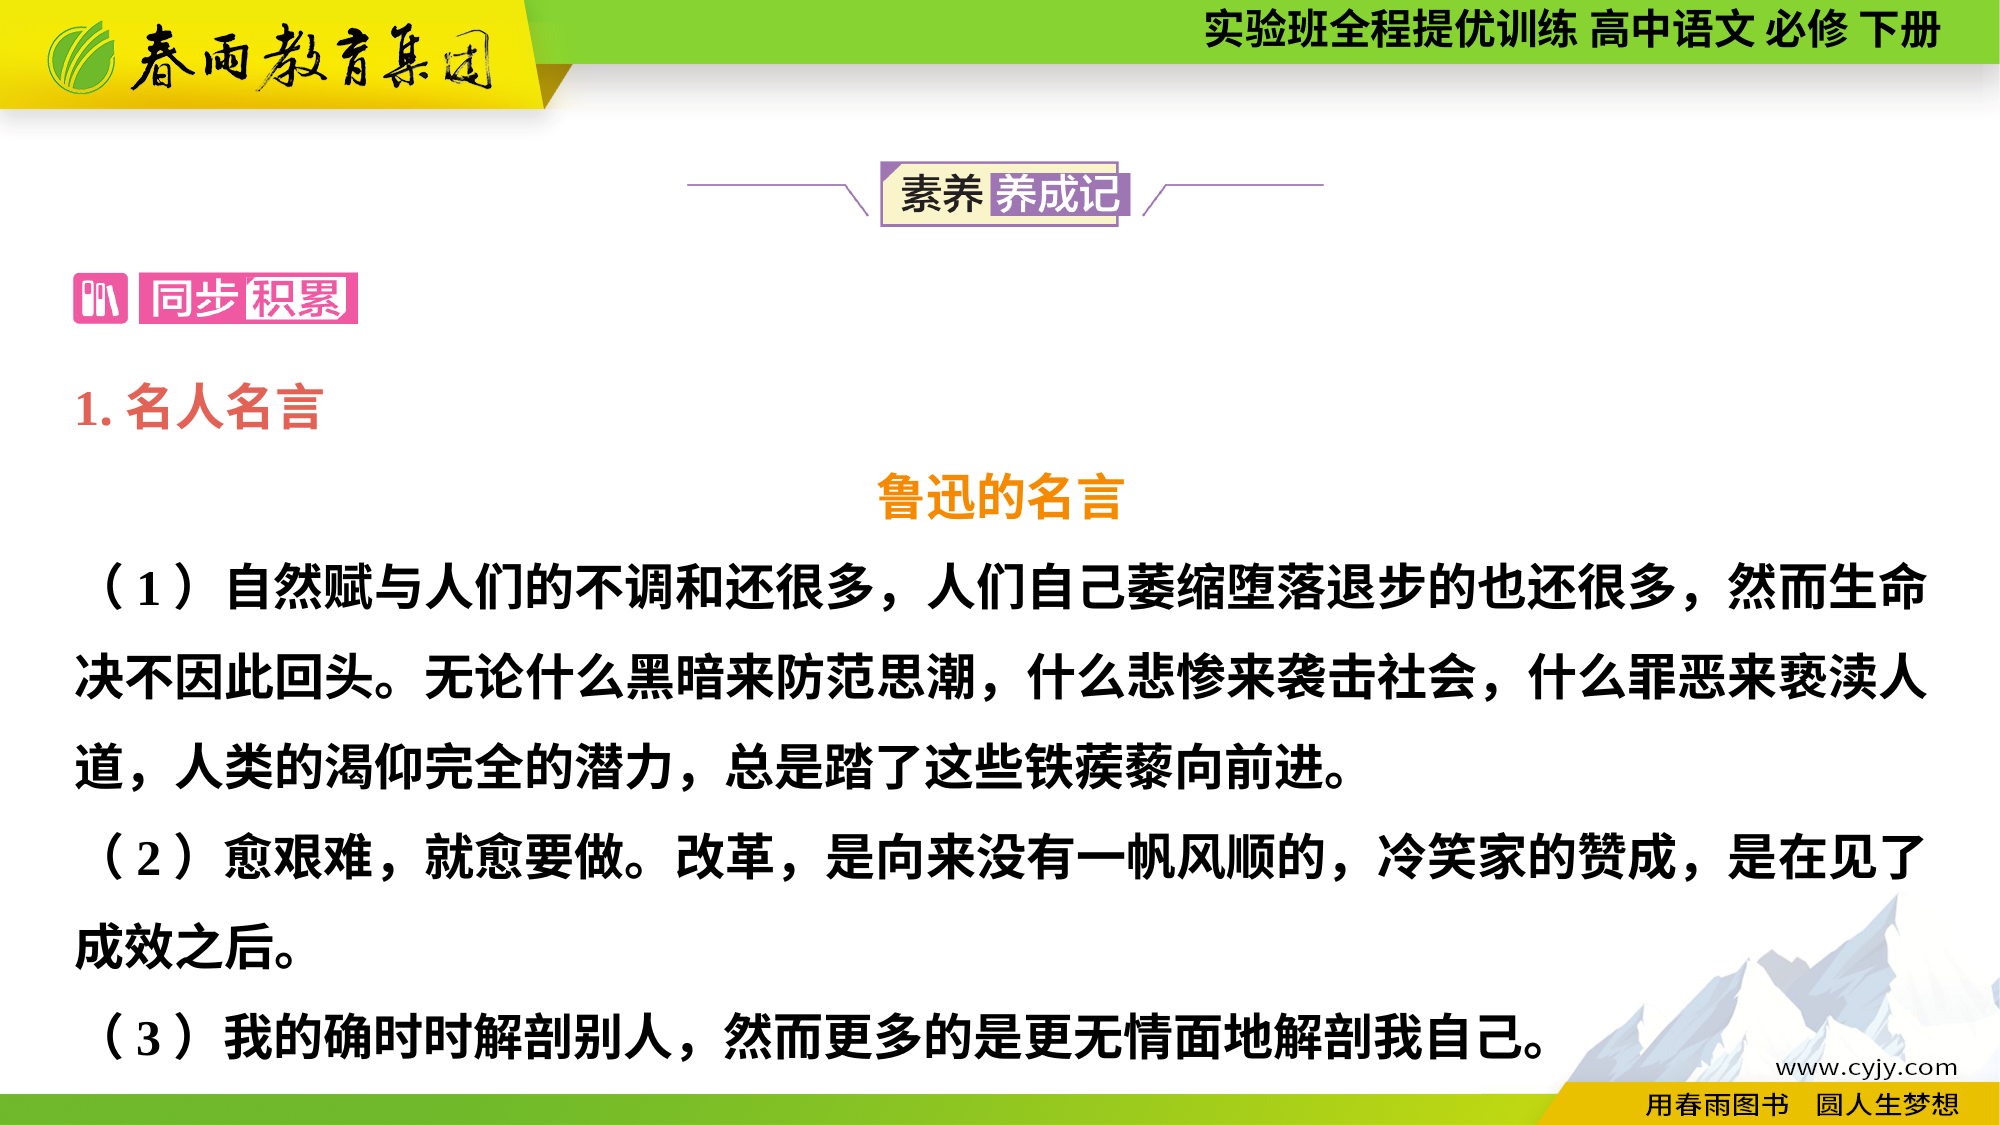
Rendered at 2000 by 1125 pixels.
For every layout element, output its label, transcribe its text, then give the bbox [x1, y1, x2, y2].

picture [0, 0, 2000, 1125]
list 1.名人名言 鲁迅的名言 （1）自然赋与人们的不调和还很多，人们自己萎缩堕落退步的也还很多，然而生命决不因此回头。无论什么黑暗来防范思潮，什么悲惨来袭击社会，什么罪恶来亵渎人道，人类的渴仰完全的潜力，总是踏了这些铁蒺藜向前进。 （2）愈艰难，就愈要做。改革，是向来没有一帆风顺的，冷笑家的赞成，是在见了成效之后。 （3）我的确时时解剖别人，然而更多的是更无情面地解剖我自己。 [59, 338, 1944, 1069]
